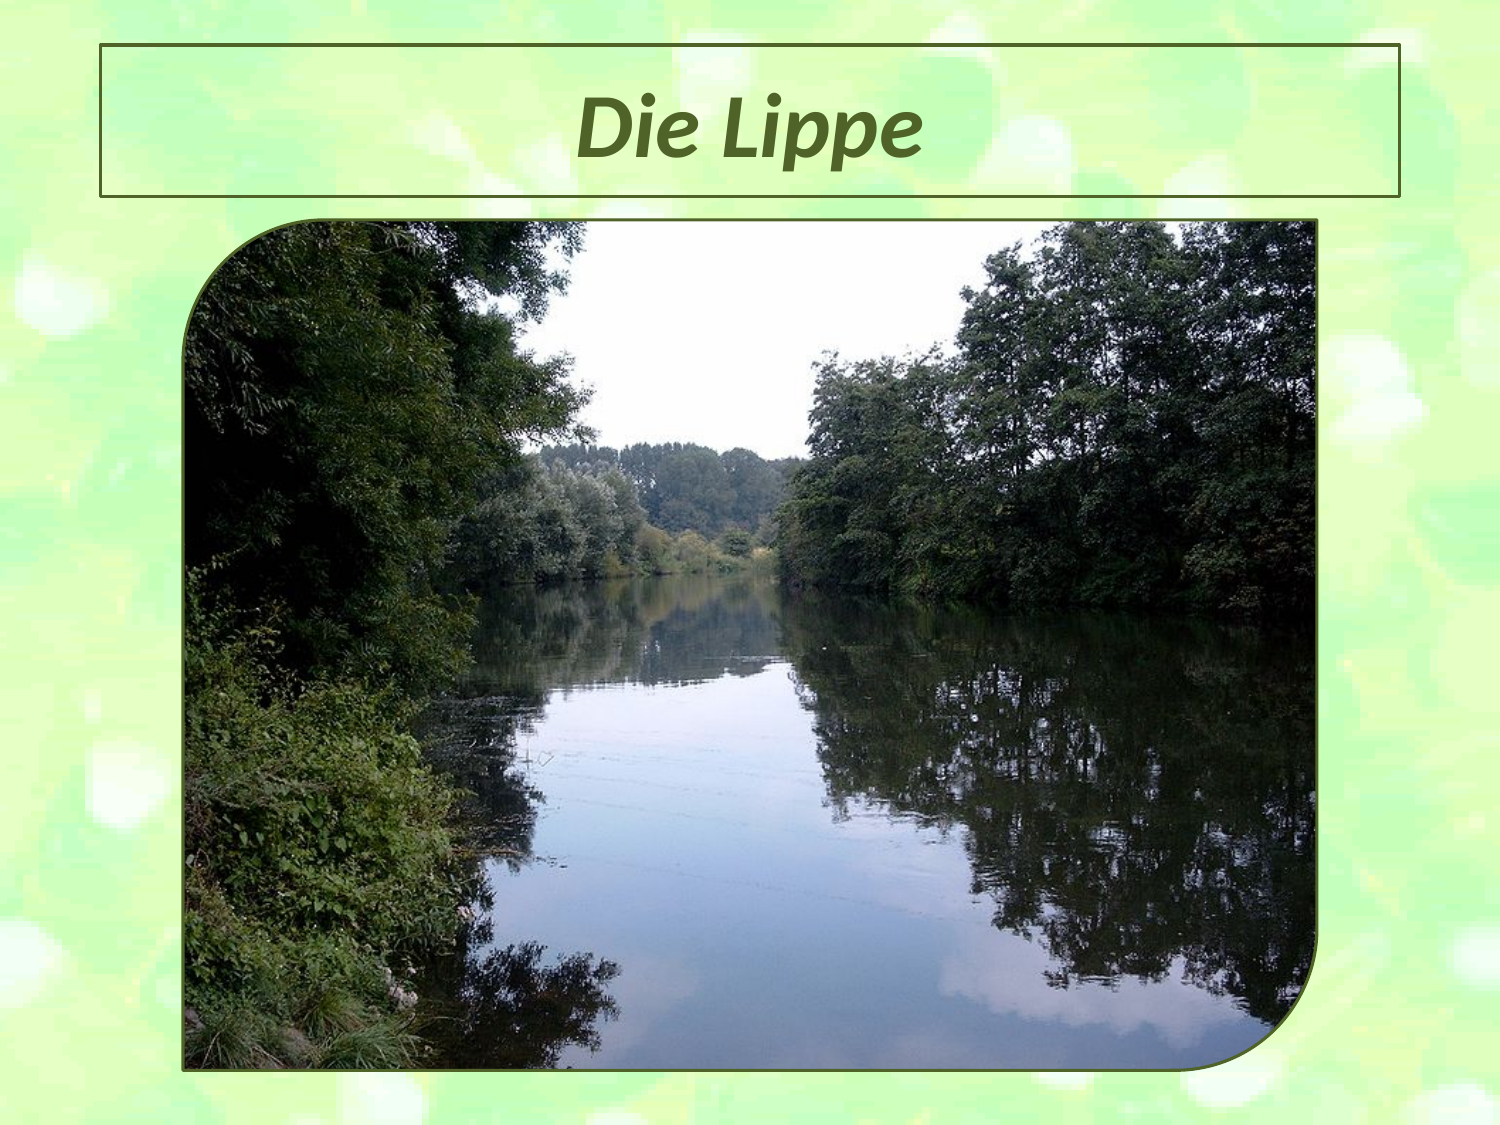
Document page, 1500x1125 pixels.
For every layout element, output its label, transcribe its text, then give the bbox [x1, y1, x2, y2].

picture [0, 0, 1500, 1125]
title Die Lippe [100, 45, 1400, 197]
